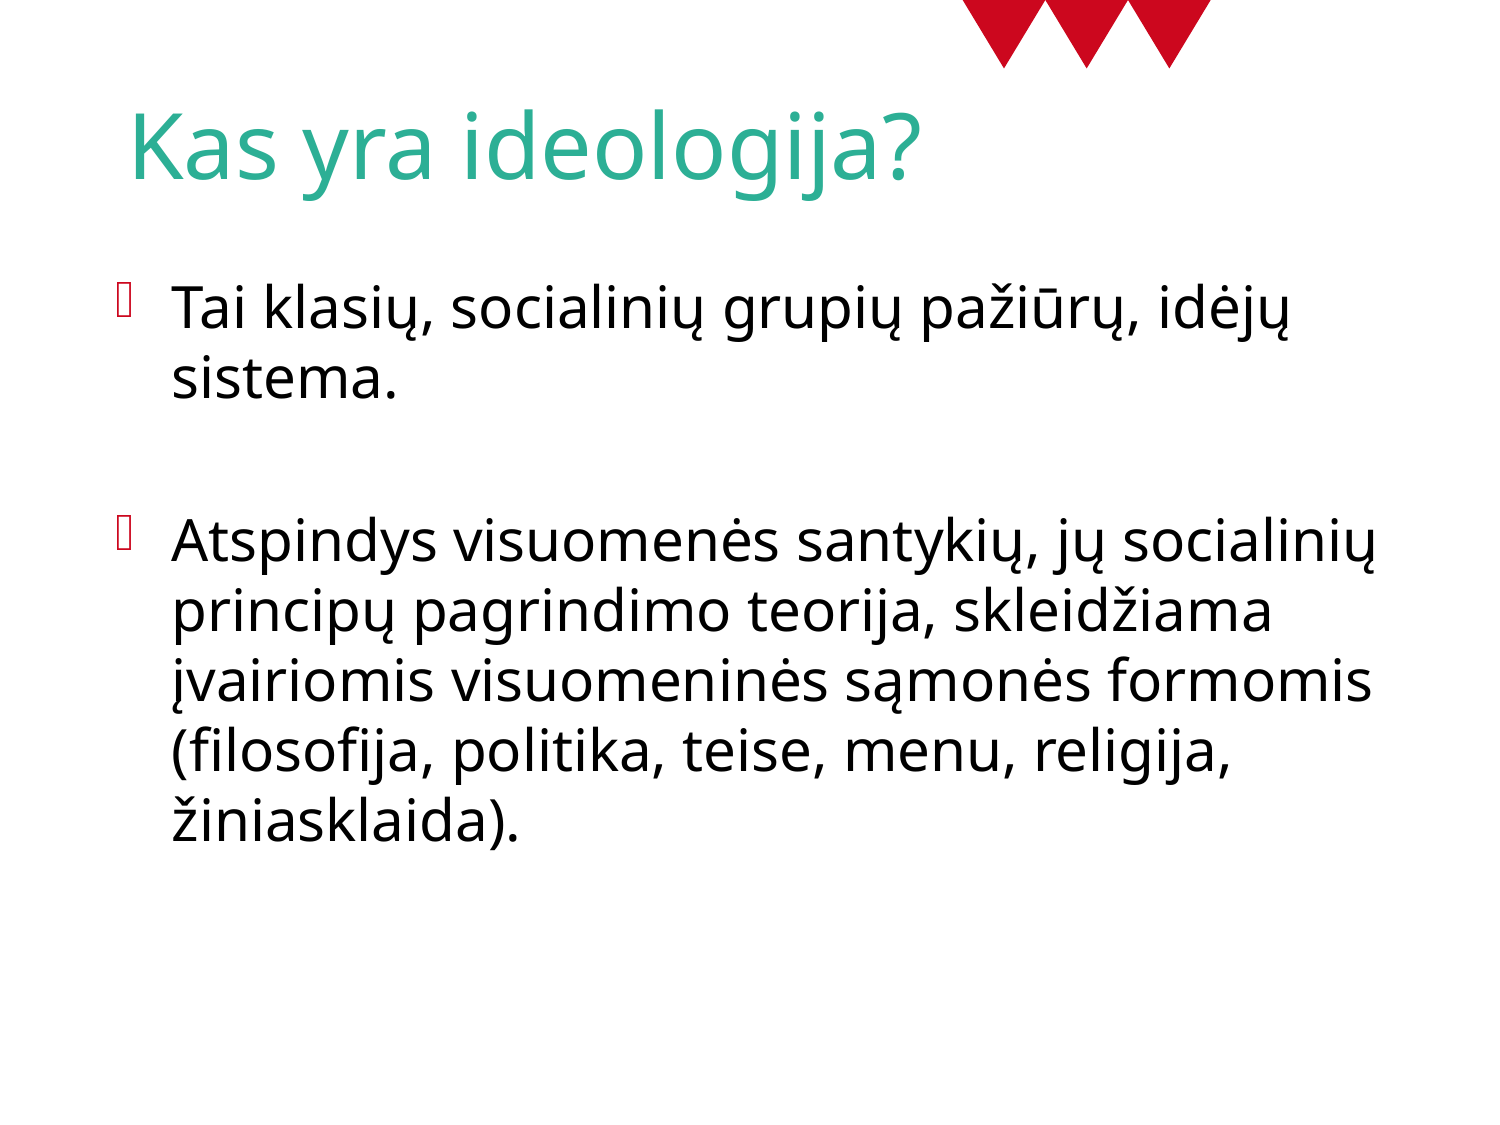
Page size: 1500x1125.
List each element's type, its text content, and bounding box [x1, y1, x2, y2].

title Kas yra ideologija? [112, 66, 1388, 220]
list Tai klasių, socialinių grupių pažiūrų, idėjų sistema. Atspindys visuomenės santykių, jų socialinių principų pagrindimo teorija, skleidžiama įvairiomis visuomeninės sąmonės formomis (filosofija, politika, teise, menu, religija, žiniasklaida). [100, 262, 1400, 1012]
